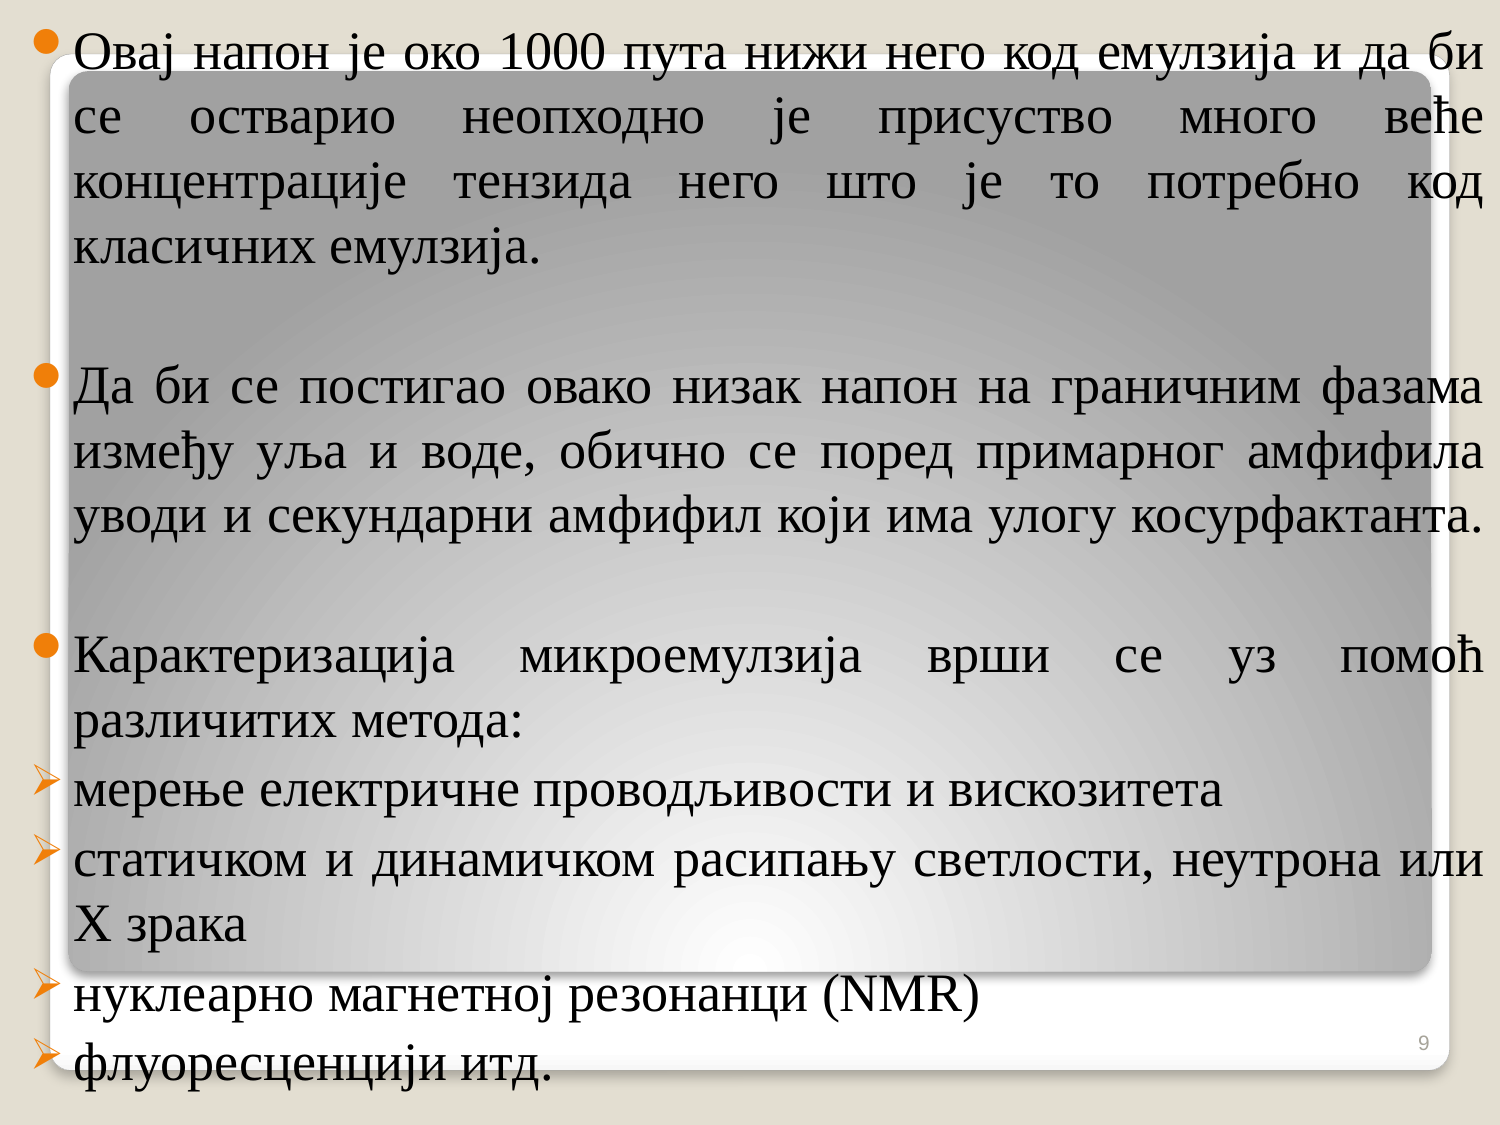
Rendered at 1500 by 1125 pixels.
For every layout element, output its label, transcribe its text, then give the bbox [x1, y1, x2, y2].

slide_number 9 [1369, 1002, 1445, 1063]
list Овај напон је око 1000 пута нижи него код емулзија и да би се остварио неопходно је присуство много веће концентрације тензида него што је то потребно код класичних емулзија. Да би се постигао овако низак напон на граничним фазама између уља и воде, обично се поред примарног амфифила уводи и секундарни амфифил који има улогу косурфактанта. Карактеризација микроемулзија врши се уз помоћ различитих метода: мерење електричне проводљивости и вискозитета статичком и динамичком расипању светлости, неутрона или X зрака нуклеарно магнетној резонанци (NMR) флуоресценцији итд. [0, 0, 1500, 1125]
